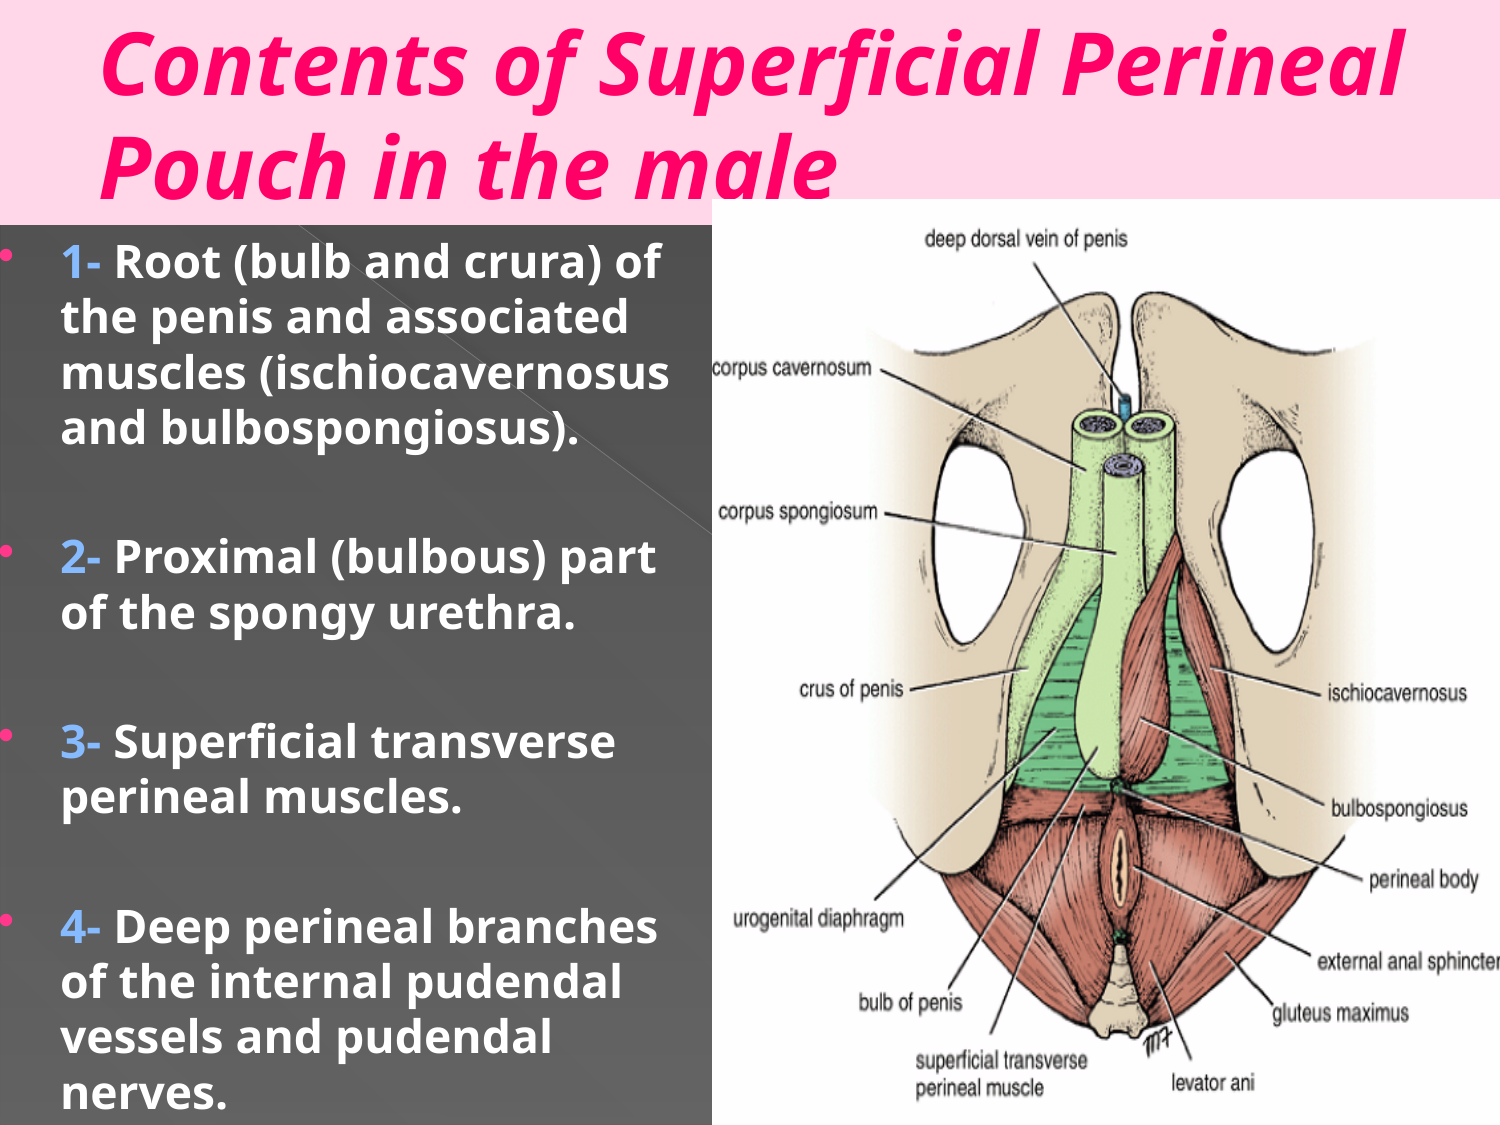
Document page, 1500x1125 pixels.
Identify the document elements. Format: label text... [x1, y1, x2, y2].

picture [712, 199, 1500, 1125]
title Contents of Superficial Perineal Pouch in the male [0, 0, 1500, 224]
list 1- Root (bulb and crura) of the penis and associated muscles (ischiocavernosus and bulbospongiosus). 2- Proximal (bulbous) part of the spongy urethra. 3- Superficial transverse perineal muscles. 4- Deep perineal branches of the internal pudendal vessels and pudendal nerves. [0, 224, 706, 1125]
